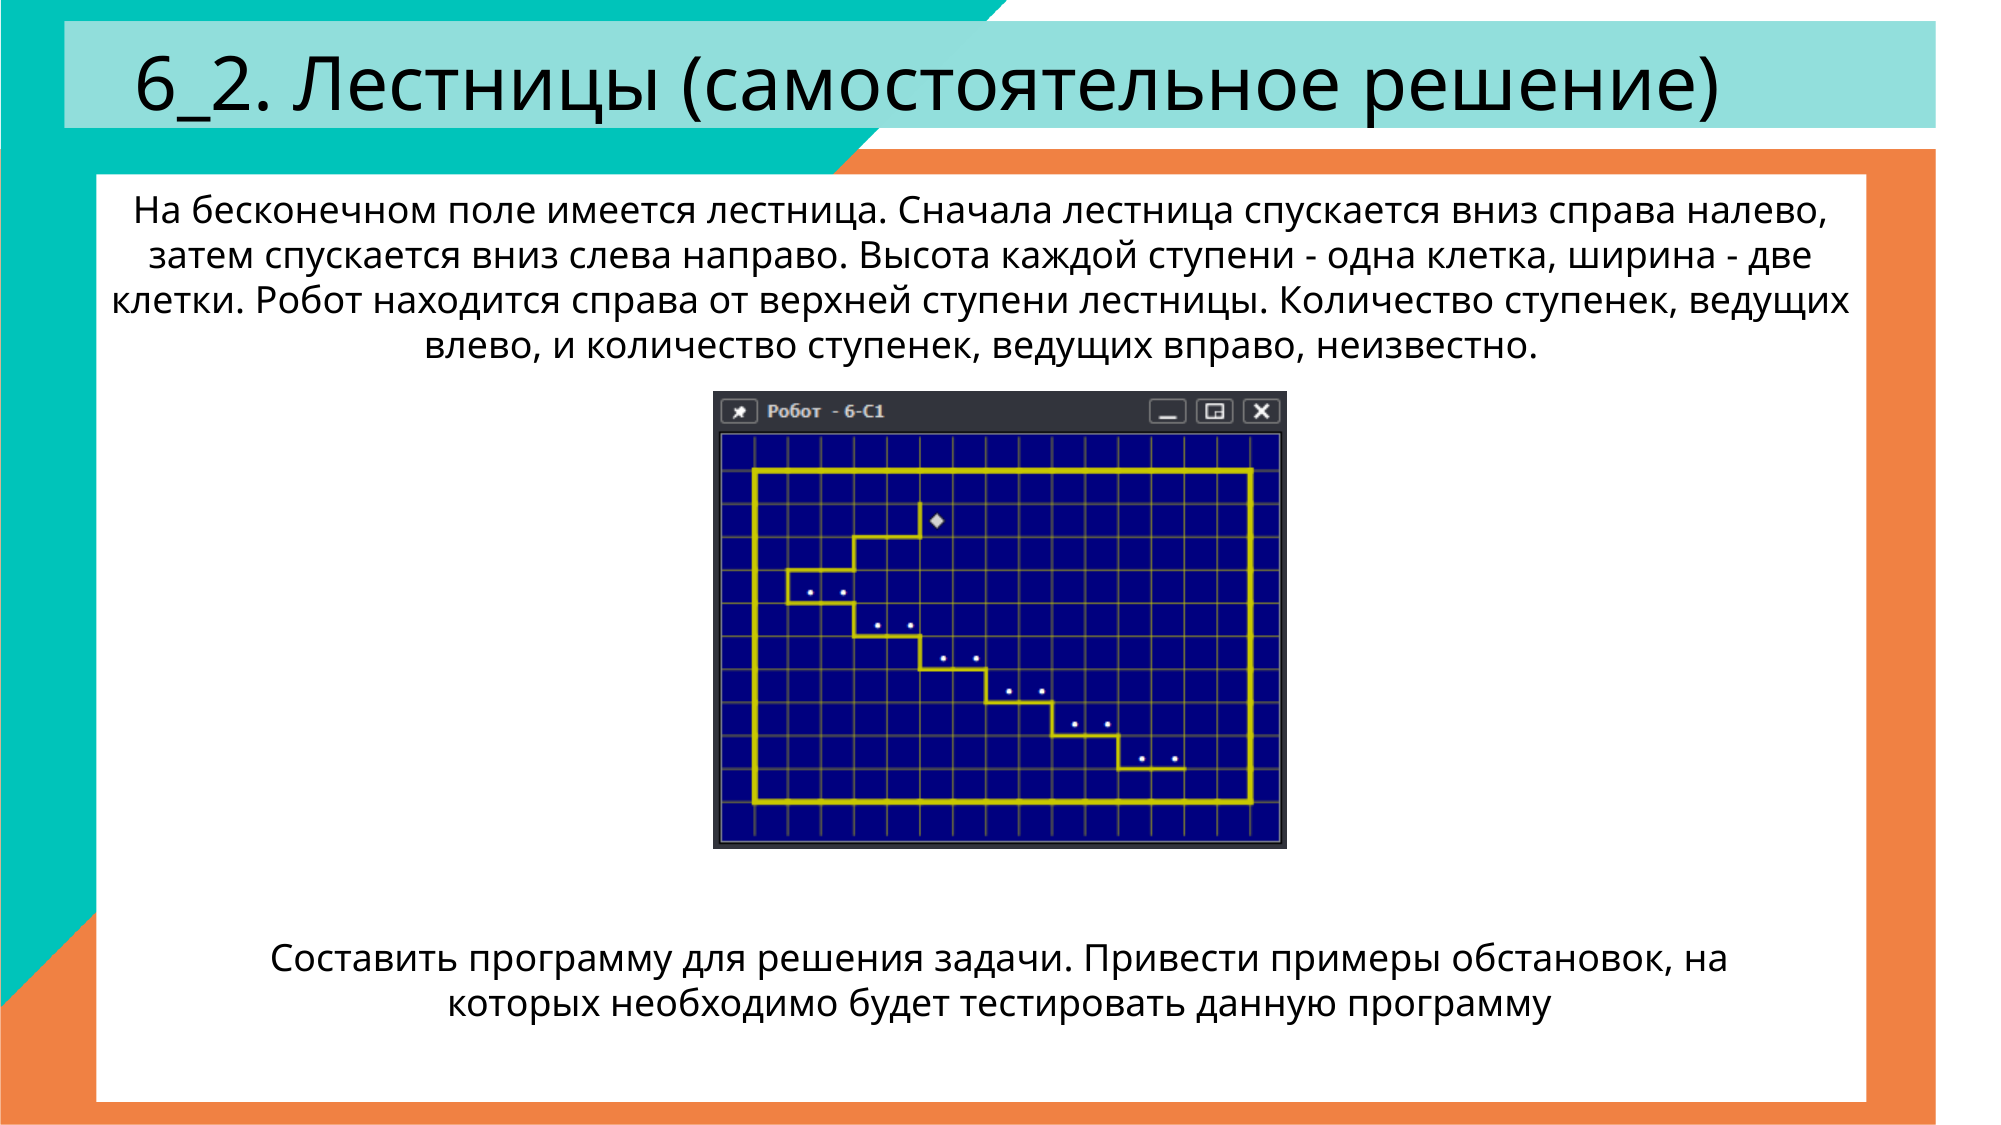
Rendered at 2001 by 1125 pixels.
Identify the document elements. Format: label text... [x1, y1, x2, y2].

text_box 6_2. Лестницы (самостоятельное решение) [1007, 128, 1820, 133]
picture [0, 0, 1936, 1125]
